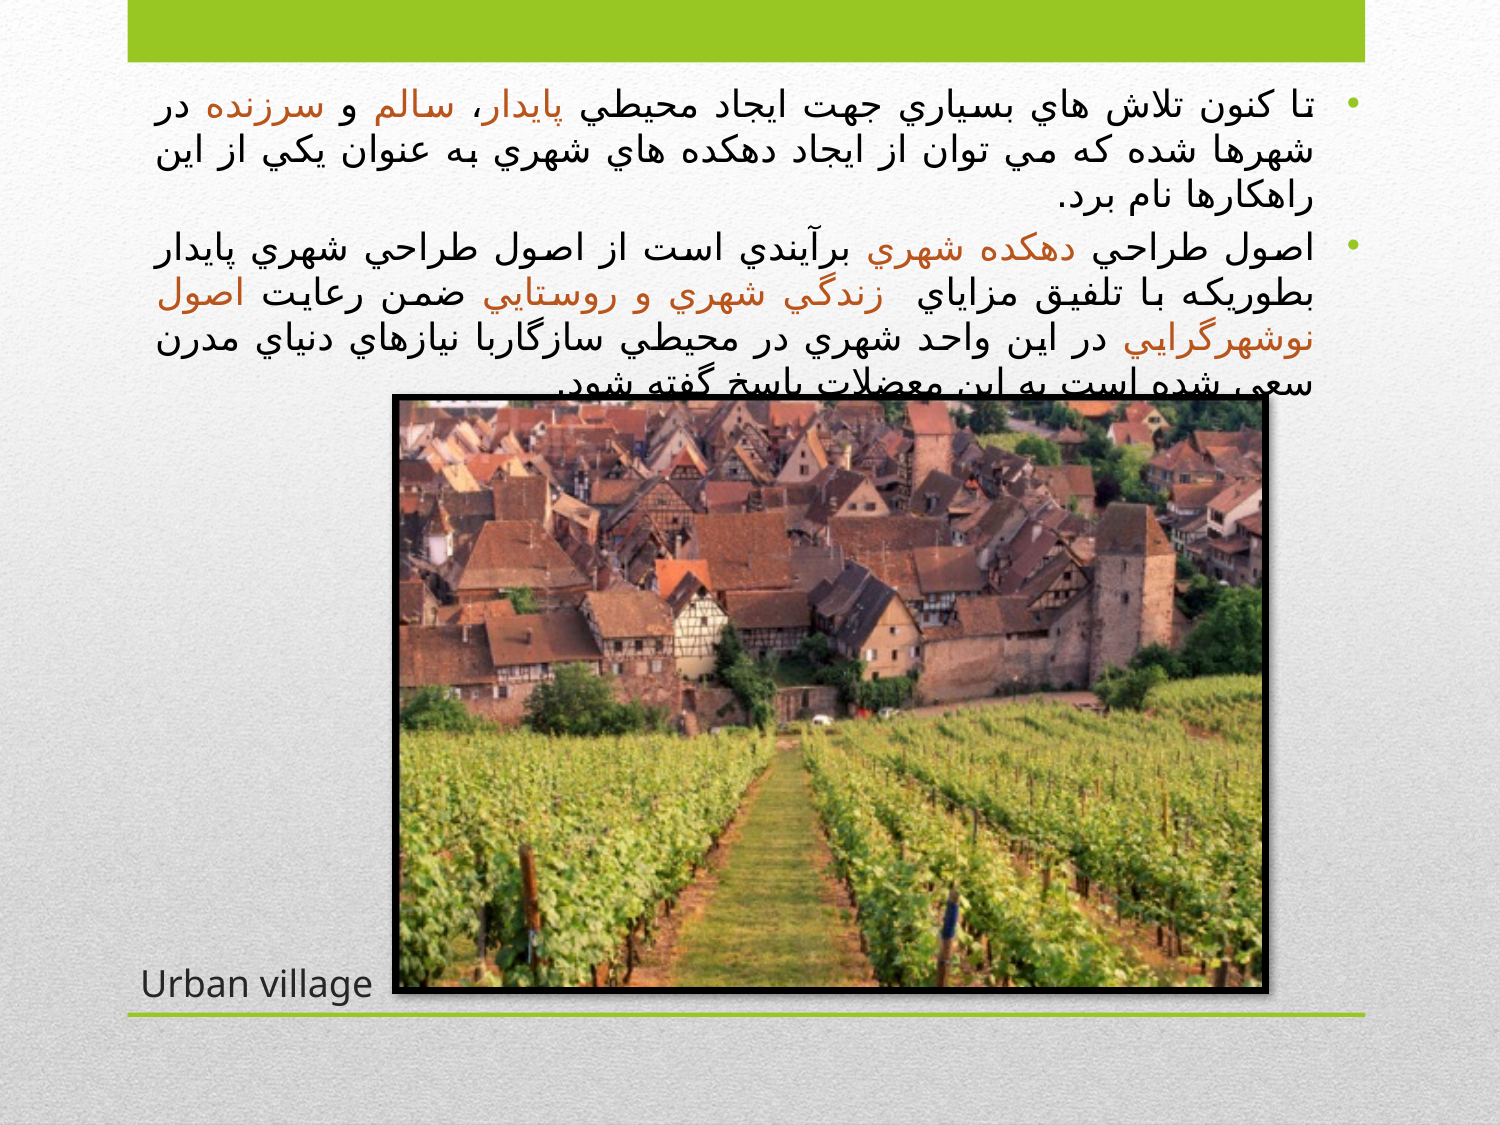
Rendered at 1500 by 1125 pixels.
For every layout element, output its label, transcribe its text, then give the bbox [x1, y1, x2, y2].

title Urban village [125, 750, 1238, 1013]
picture [0, 0, 1500, 1125]
picture [397, 399, 1264, 989]
list تا كنون تلاش هاي بسياري جهت ايجاد محيطي پايدار، سالم و سرزنده در شهرها شده كه مي توان از ايجاد دهكده هاي شهري به عنوان يكي از اين راهكارها نام برد. اصول طراحي دهكده شهري برآيندي است از اصول طراحي شهري پايدار بطوريكه با تلفيق مزاياي زندگي شهري و روستايي ضمن رعايت اصول نوشهرگرايي در اين واحد شهري در محيطي سازگاربا نيازهاي دنياي مدرن سعي شده است به اين معضلات پاسخ گفته شود. [137, 0, 1375, 613]
